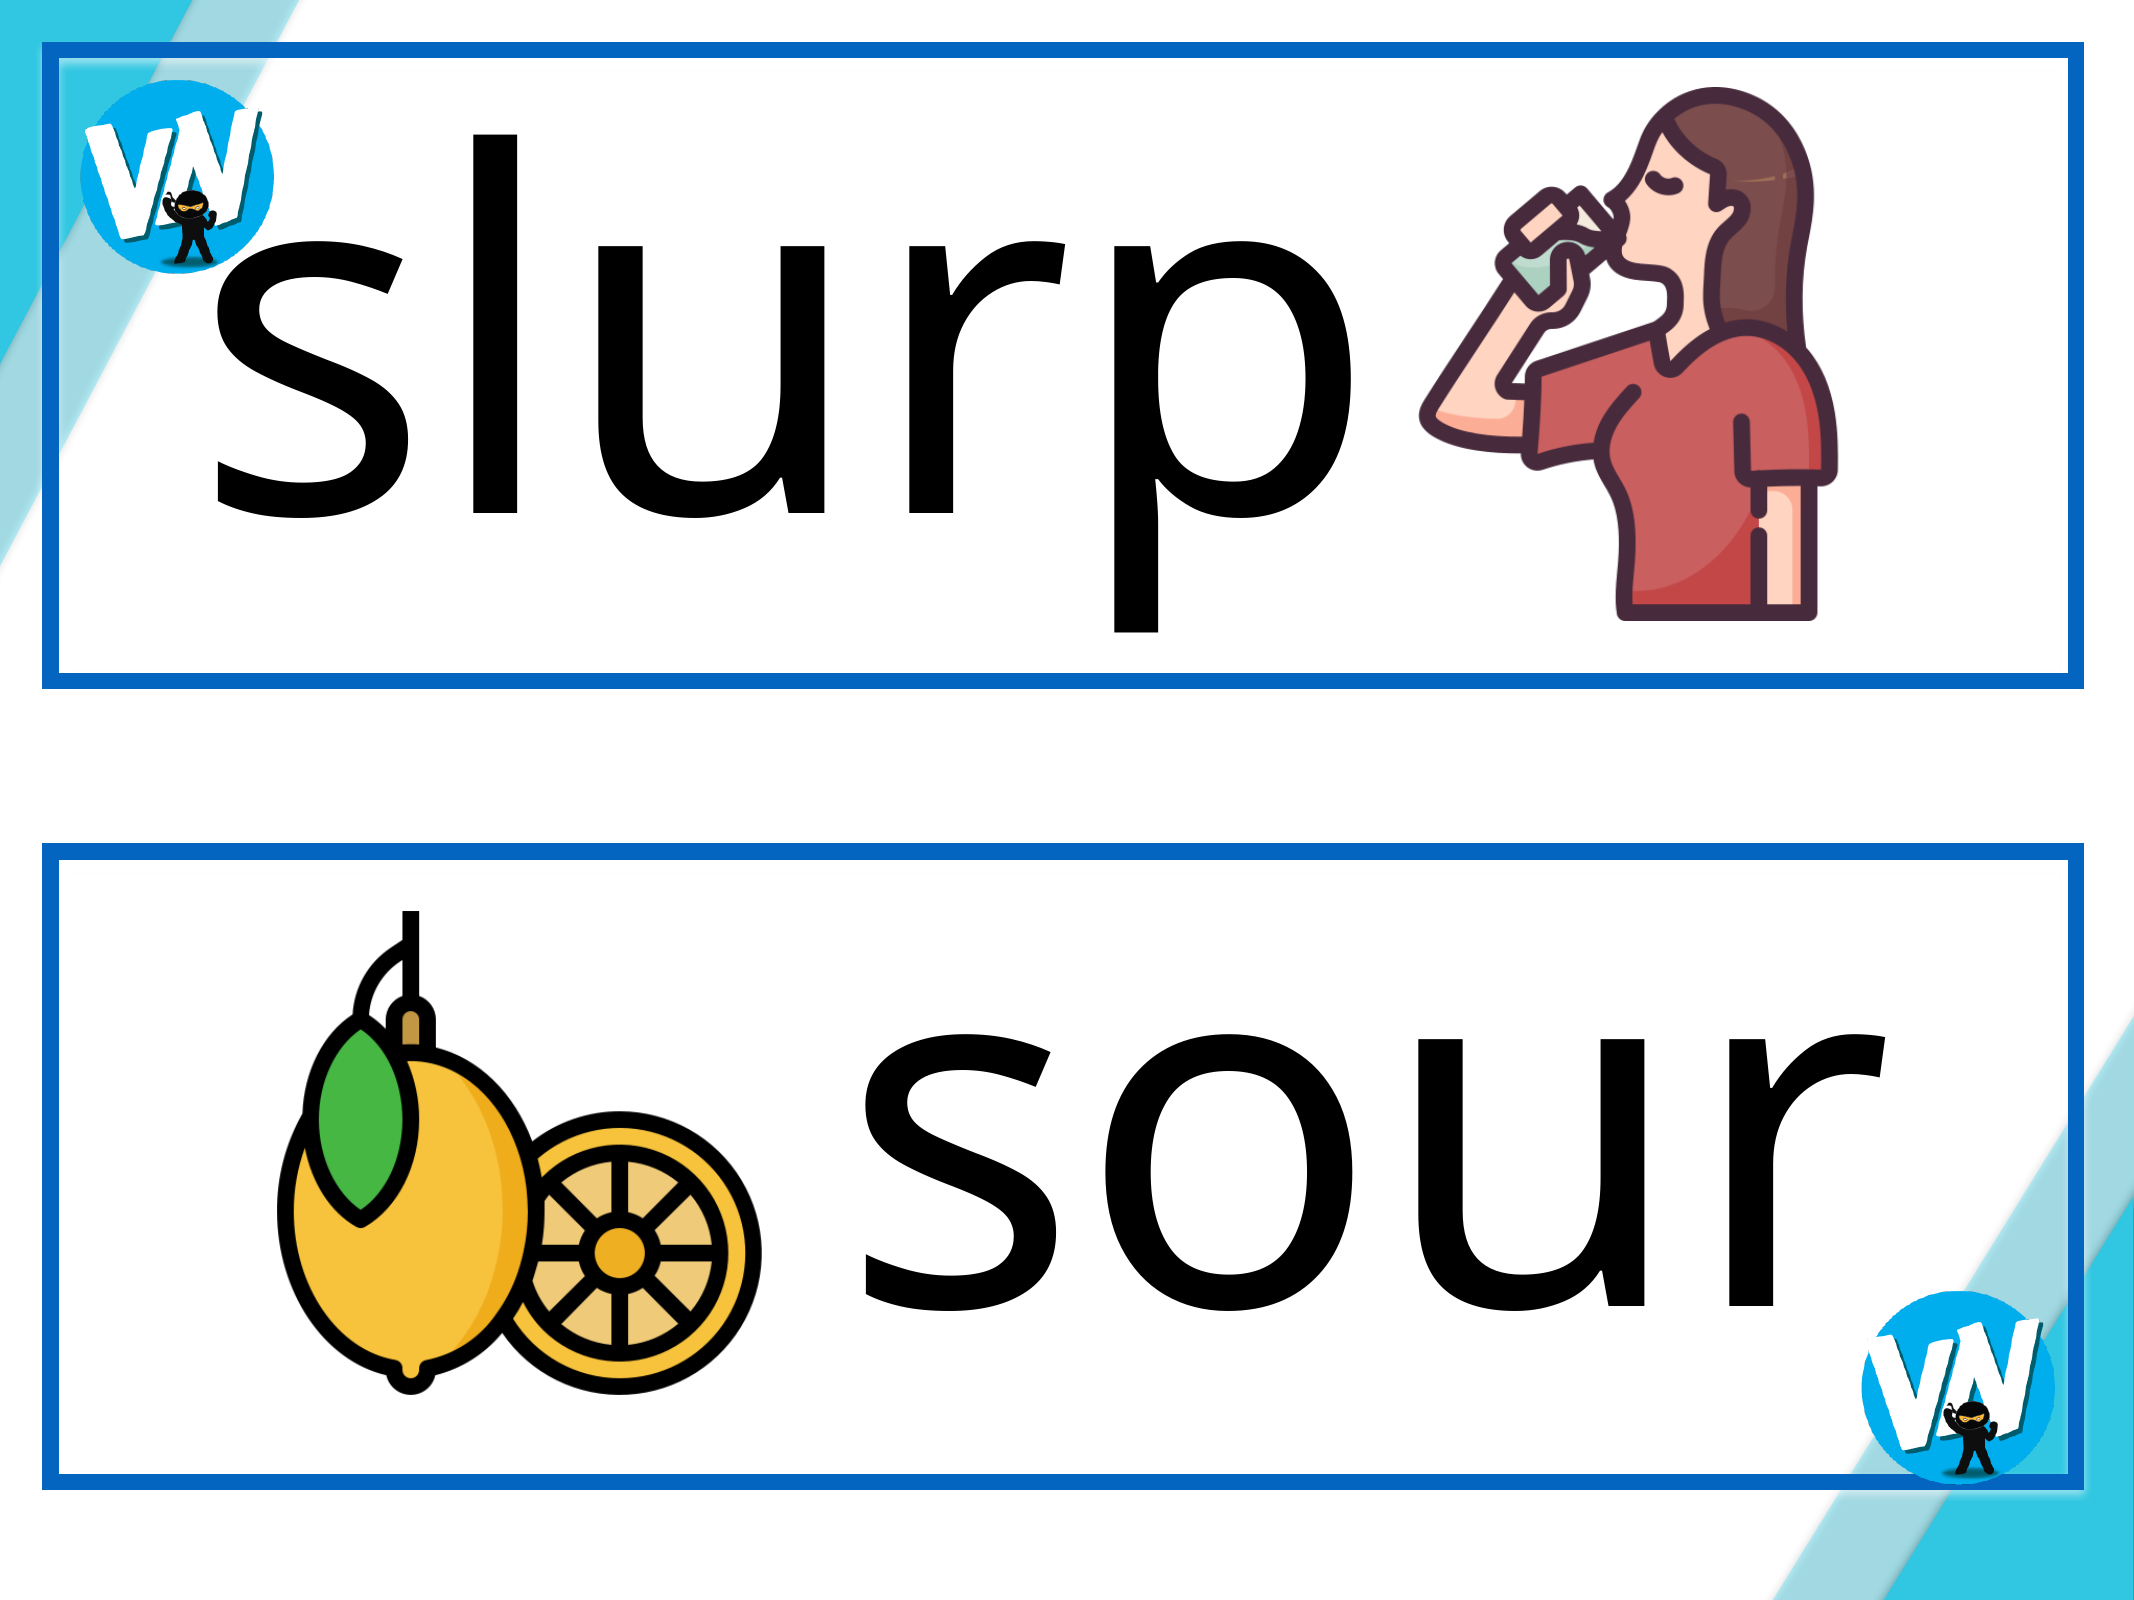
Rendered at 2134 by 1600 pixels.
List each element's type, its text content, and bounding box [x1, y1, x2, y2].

picture [57, 77, 299, 278]
text_box [90, 851, 1833, 1483]
picture [252, 886, 787, 1421]
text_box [0, 0, 81, 1497]
text_box sour [512, 800, 1956, 1415]
picture [1366, 87, 1901, 621]
picture [1837, 1288, 2080, 1488]
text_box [1963, 235, 2134, 1600]
text_box [90, 50, 2076, 681]
text_box slurp [184, 7, 1388, 622]
